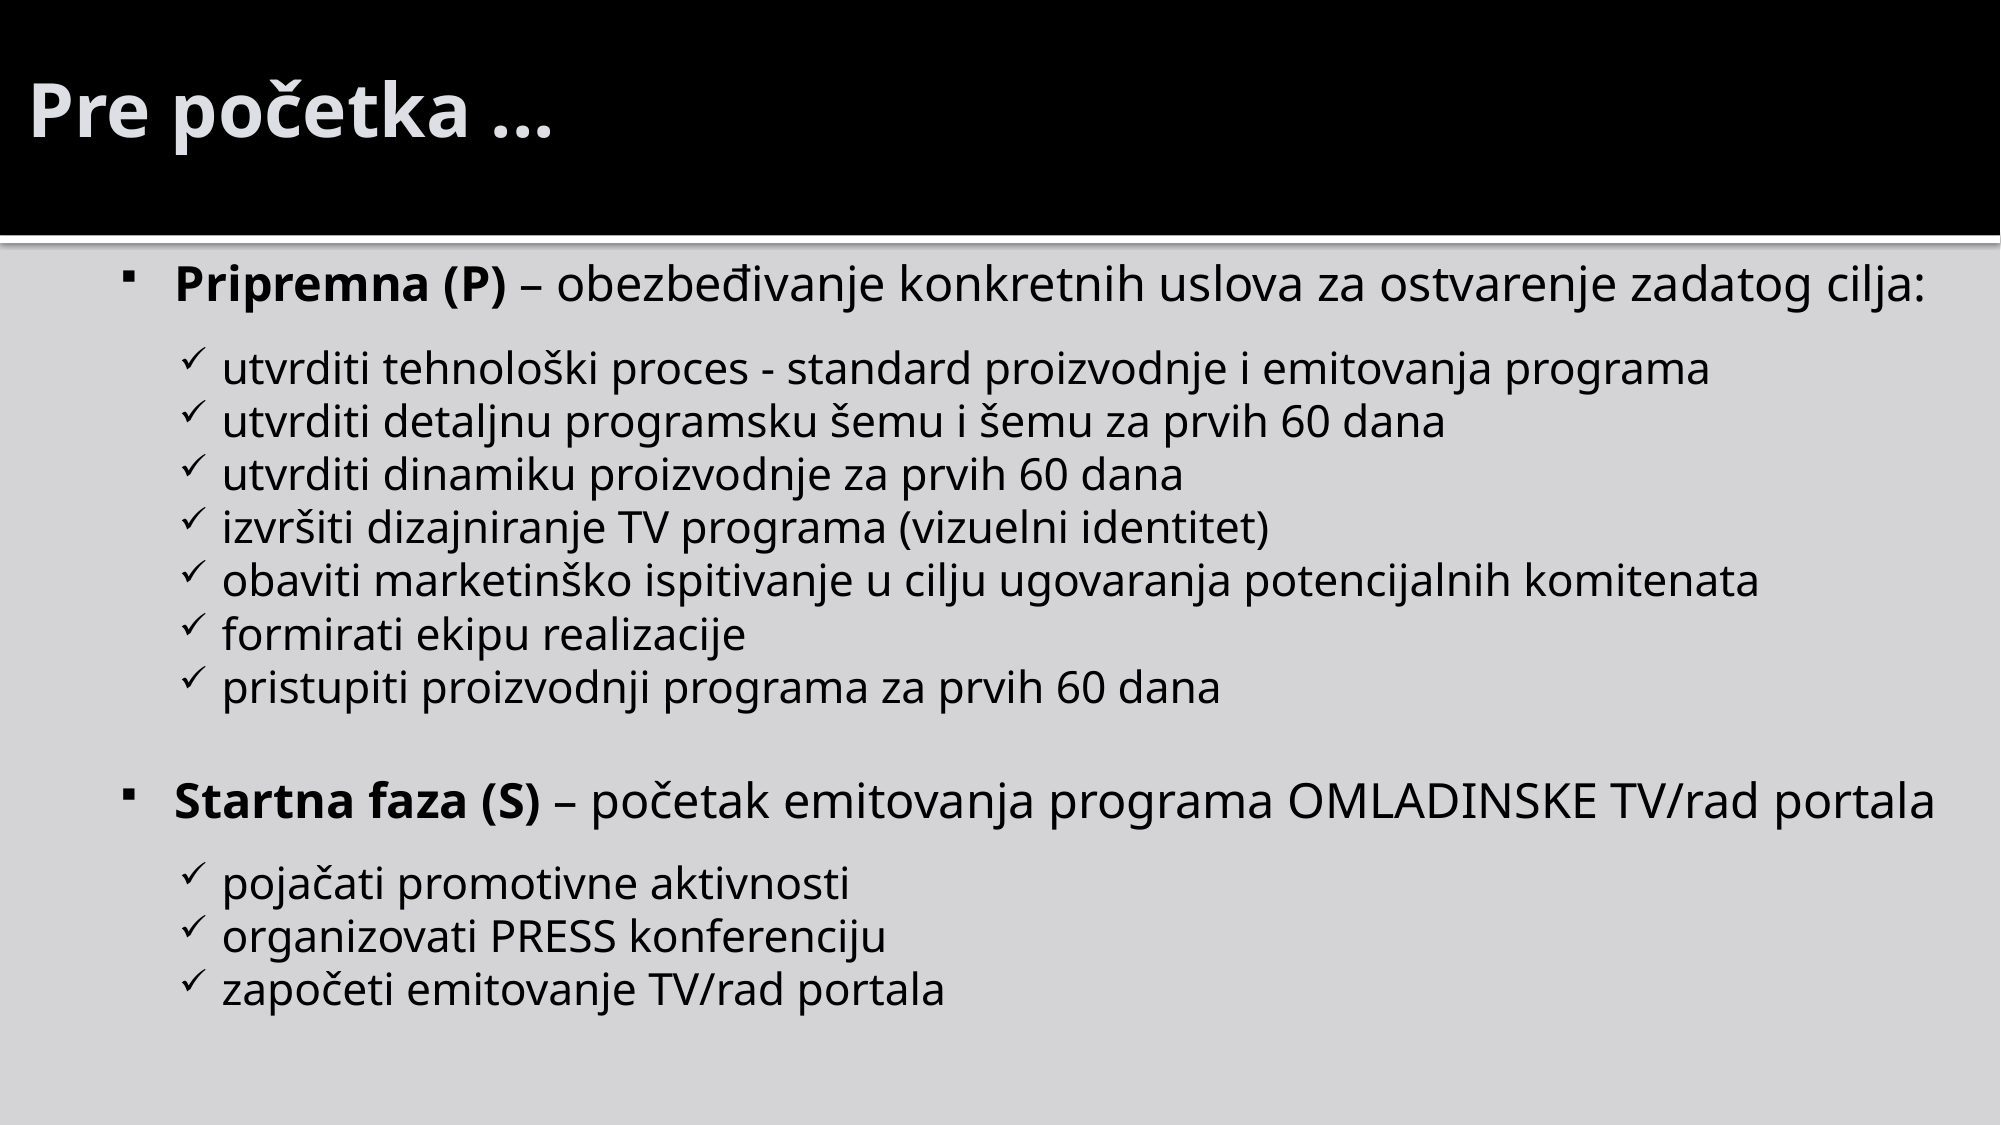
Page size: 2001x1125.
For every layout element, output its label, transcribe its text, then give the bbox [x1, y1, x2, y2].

list Pripremna (P) – obezbeđivanje konkretnih uslova za ostvarenje zadatog cilja: utvrditi tehnološki proces - standard proizvodnje i emitovanja programa utvrditi detaljnu programsku šemu i šemu za prvih 60 dana utvrditi dinamiku proizvodnje za prvih 60 dana izvršiti dizajniranje TV programa (vizuelni identitet) obaviti marketinško ispitivanje u cilju ugovaranja potencijalnih komitenata formirati ekipu realizacije pristupiti proizvodnji programa za prvih 60 dana Startna faza (S) – početak emitovanja programa OMLADINSKE TV/rad portala pojačati promotivne aktivnosti organizovati PRESS konferenciju započeti emitovanje TV/rad portala [12, 237, 1963, 1125]
text_box Pre početka ... [12, 62, 1663, 200]
